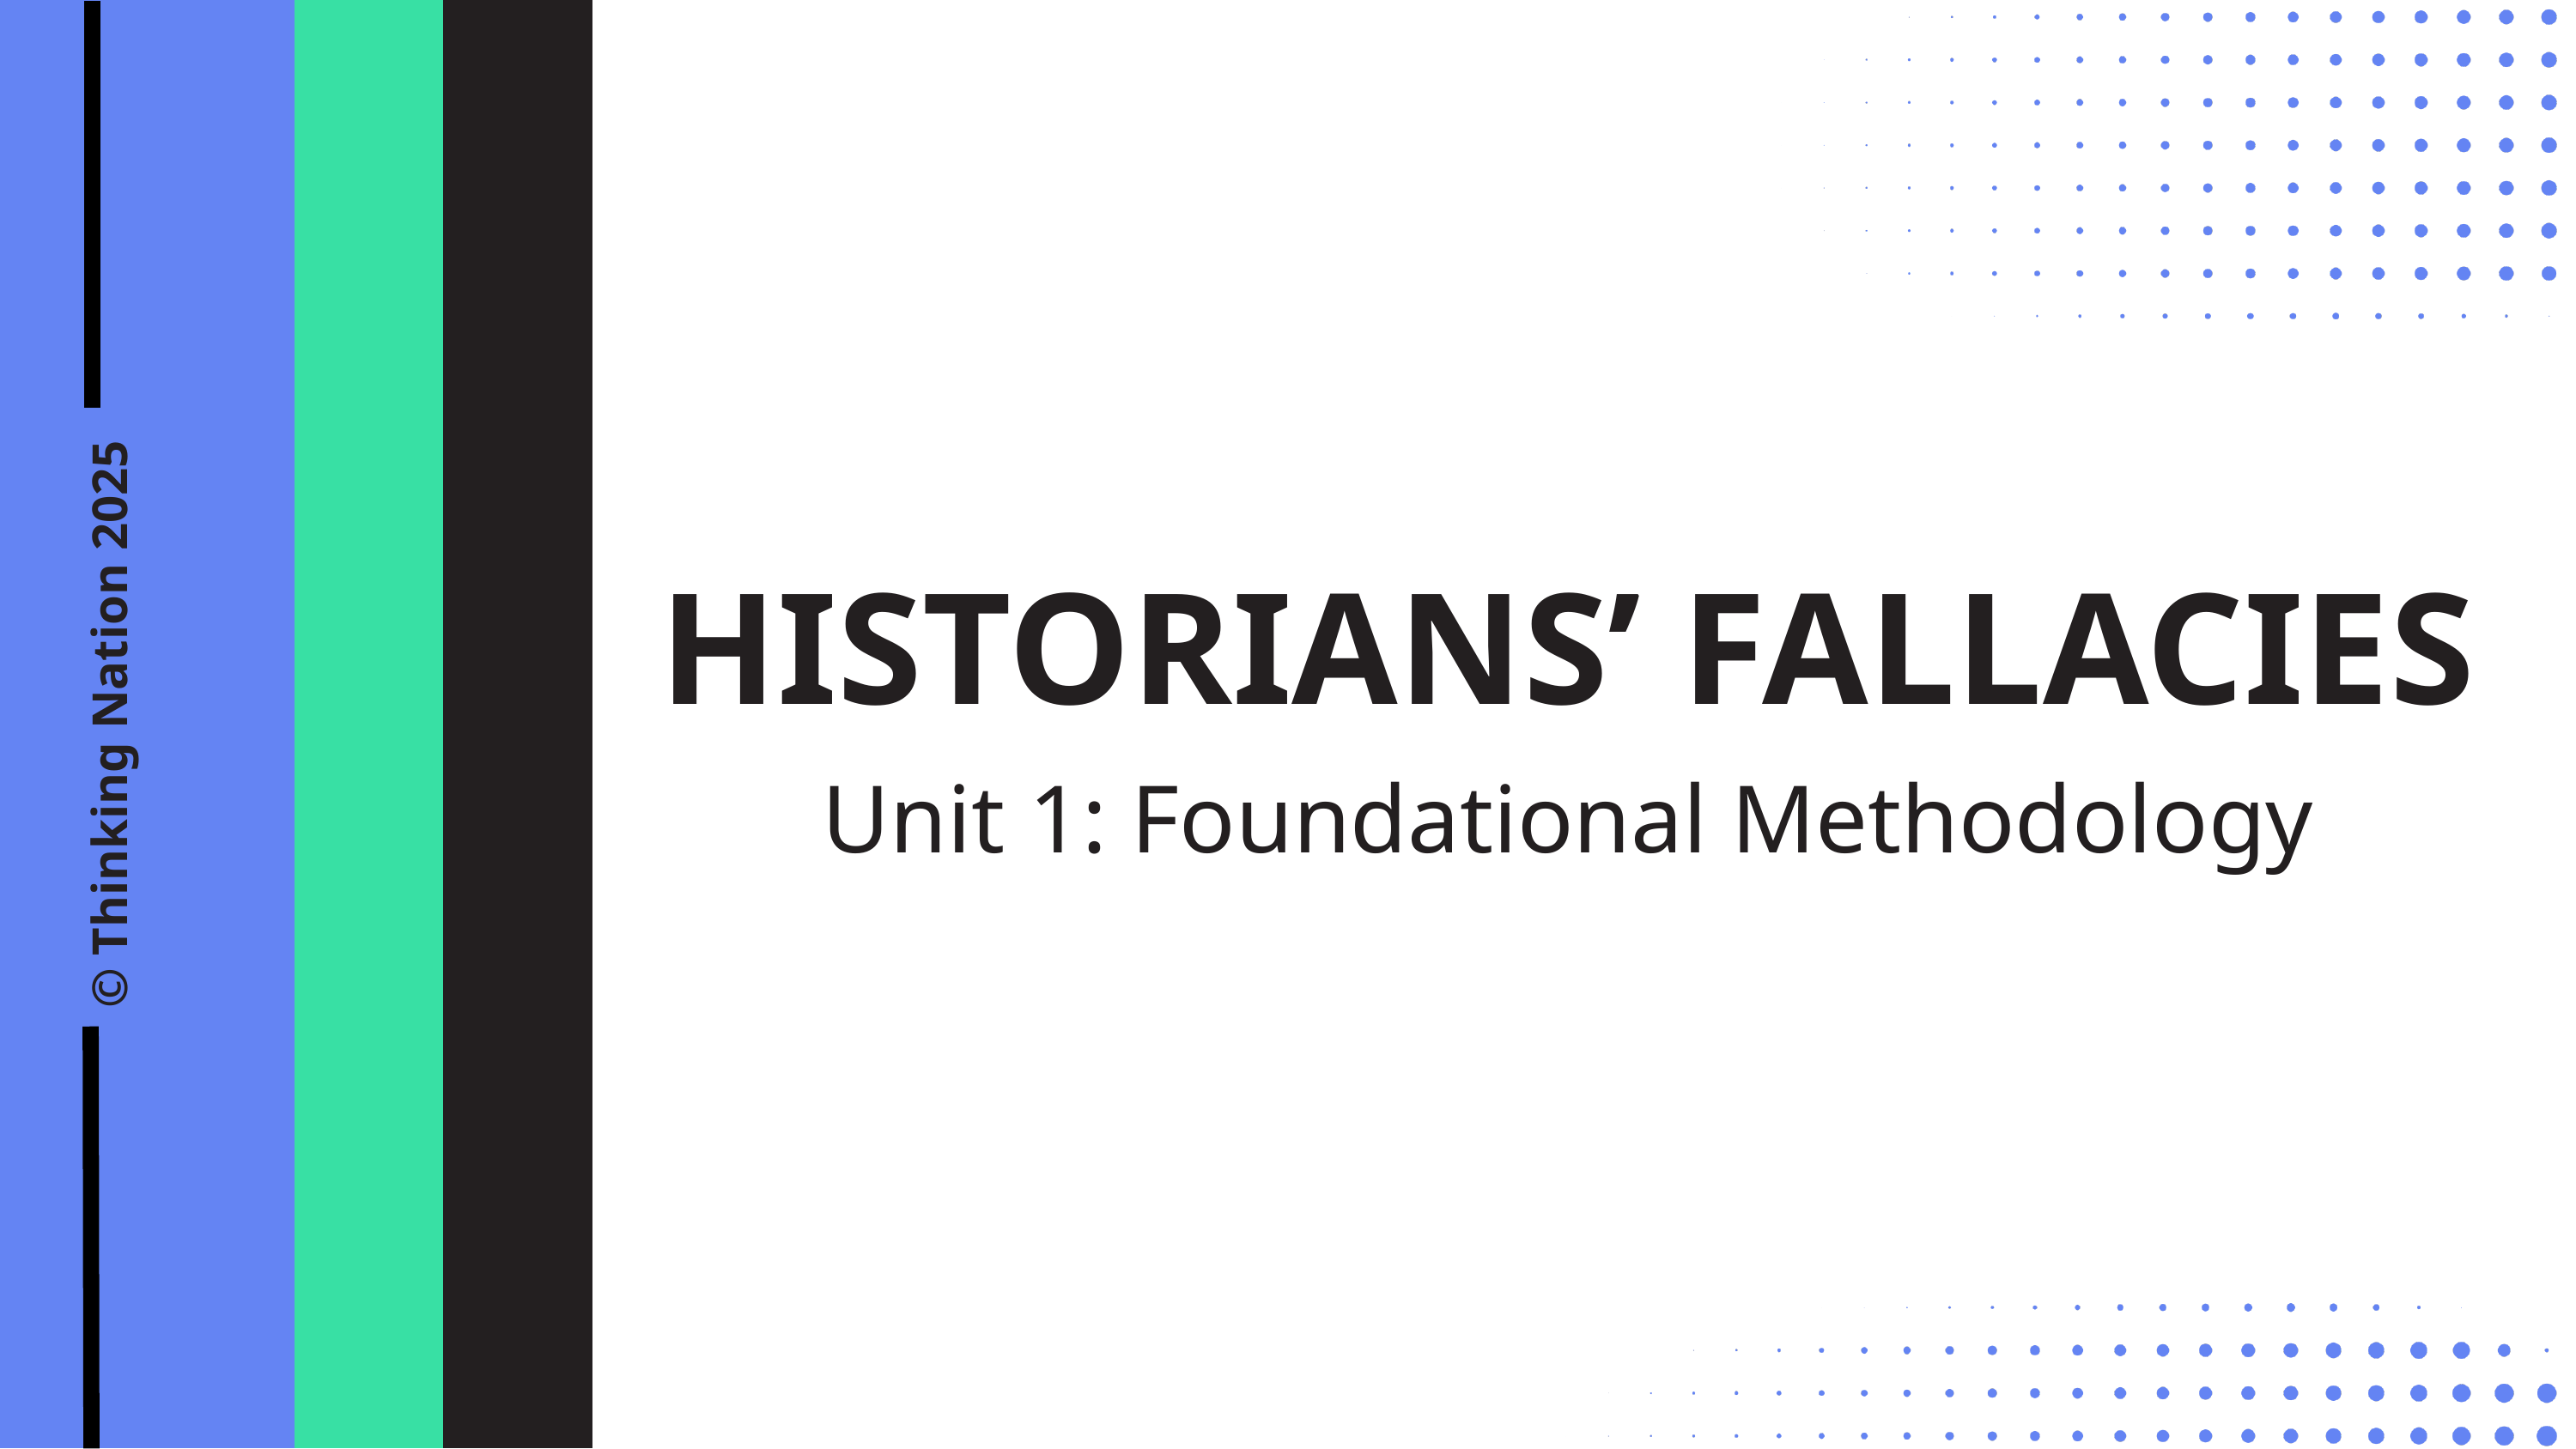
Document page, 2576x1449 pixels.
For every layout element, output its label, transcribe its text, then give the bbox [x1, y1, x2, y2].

text_box [1565, 1303, 2576, 1449]
text_box HISTORIANS’ FALLACIES [599, 550, 2560, 736]
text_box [0, 0, 593, 1449]
text_box [1781, 0, 2576, 319]
text_box Unit 1: Foundational Methodology [599, 759, 2560, 871]
